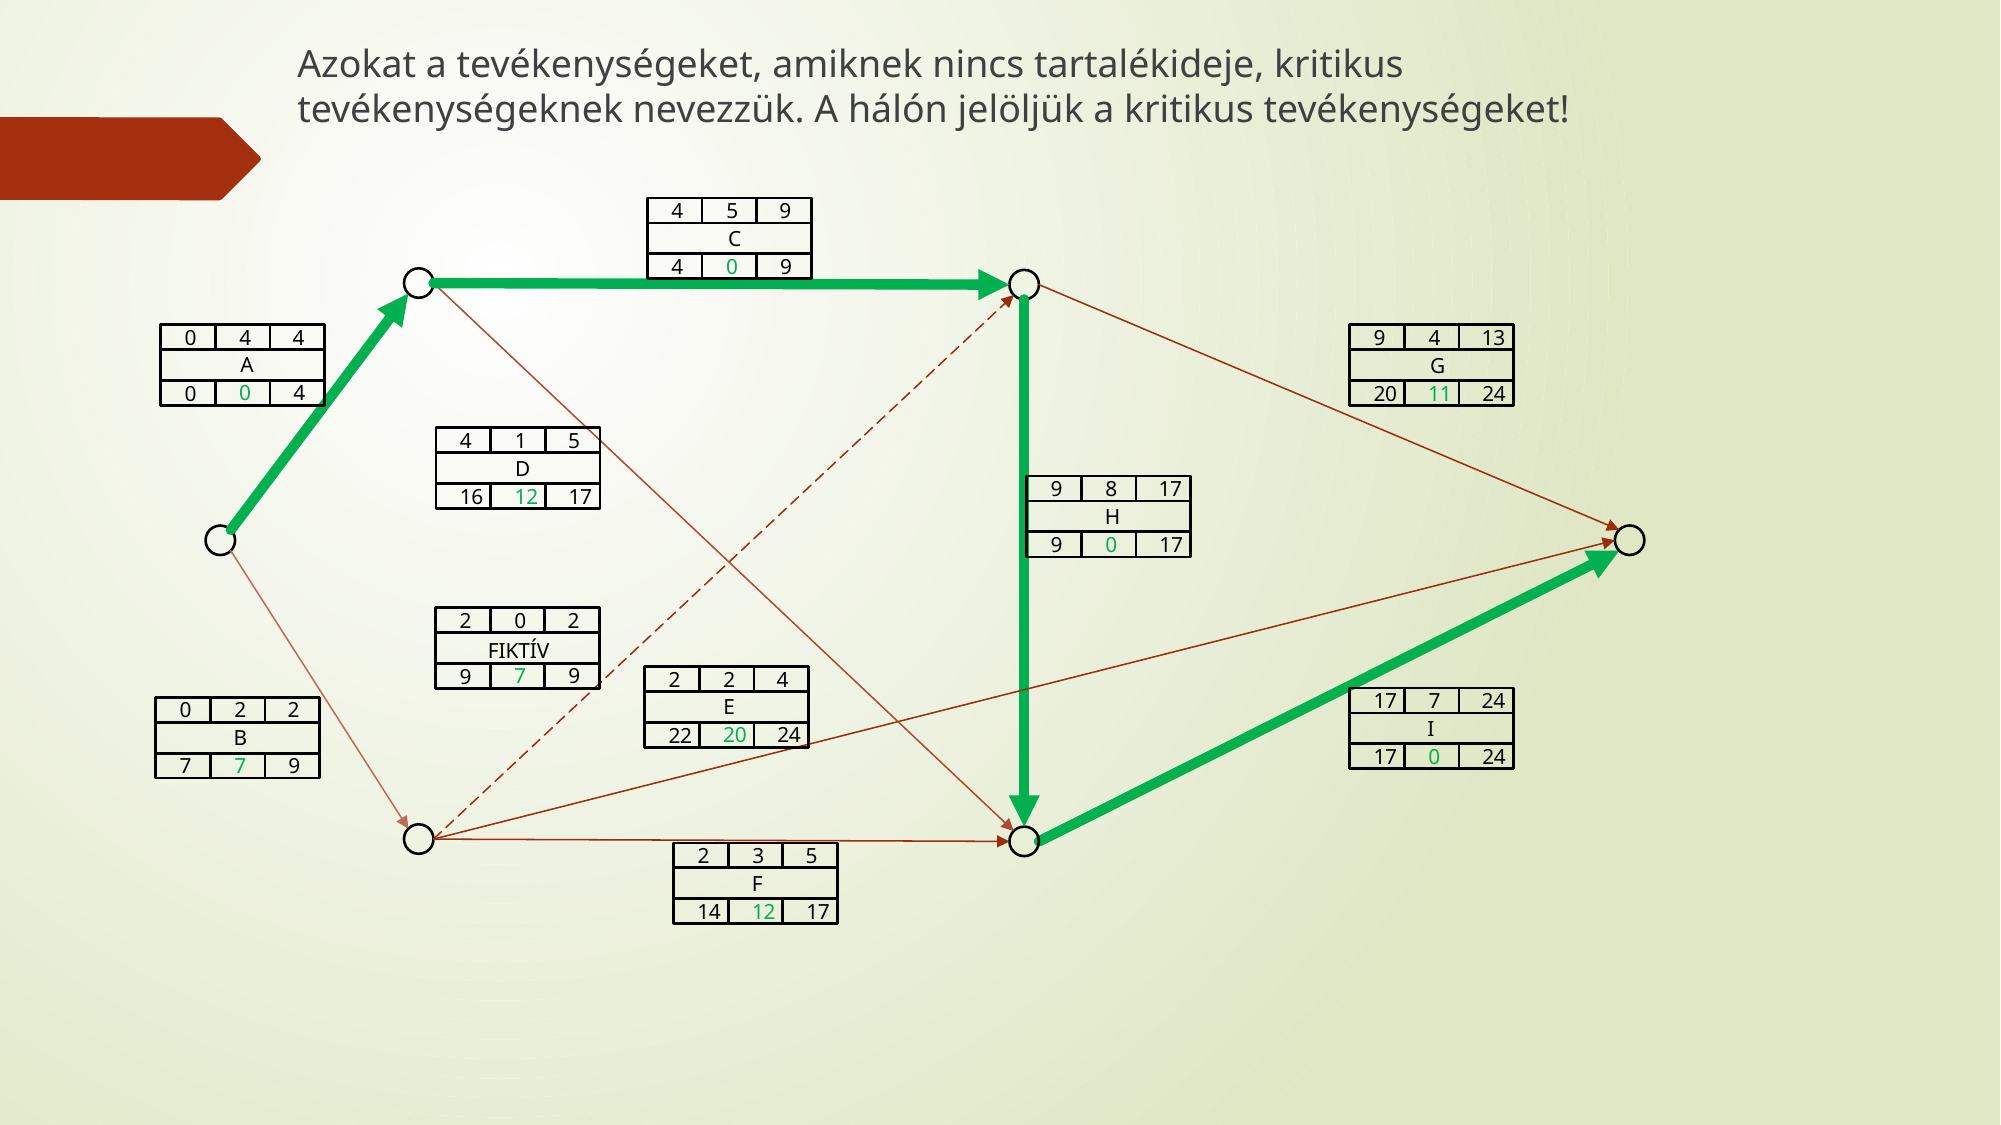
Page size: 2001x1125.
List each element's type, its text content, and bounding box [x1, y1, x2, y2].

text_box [647, 189, 812, 287]
text_box [1008, 268, 1041, 300]
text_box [230, 293, 409, 530]
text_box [644, 658, 817, 756]
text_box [1349, 316, 1522, 414]
text_box Azokat a tevékenységeket, amiknek nincs tartalékideje, kritikus tevékenységeknek nevezzük. A hálón jelöljük a kritikus tevékenységeket! [282, 32, 1745, 209]
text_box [435, 419, 608, 517]
text_box [402, 823, 432, 856]
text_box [155, 689, 320, 787]
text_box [1038, 284, 1620, 530]
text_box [230, 550, 409, 829]
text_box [435, 599, 600, 697]
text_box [1018, 539, 1616, 840]
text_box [1026, 468, 1199, 566]
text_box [1349, 679, 1522, 777]
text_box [673, 834, 845, 932]
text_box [433, 282, 1015, 832]
text_box [204, 524, 237, 557]
text_box [402, 266, 434, 300]
text_box [1010, 848, 1038, 858]
text_box [1613, 524, 1646, 557]
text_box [160, 316, 325, 414]
